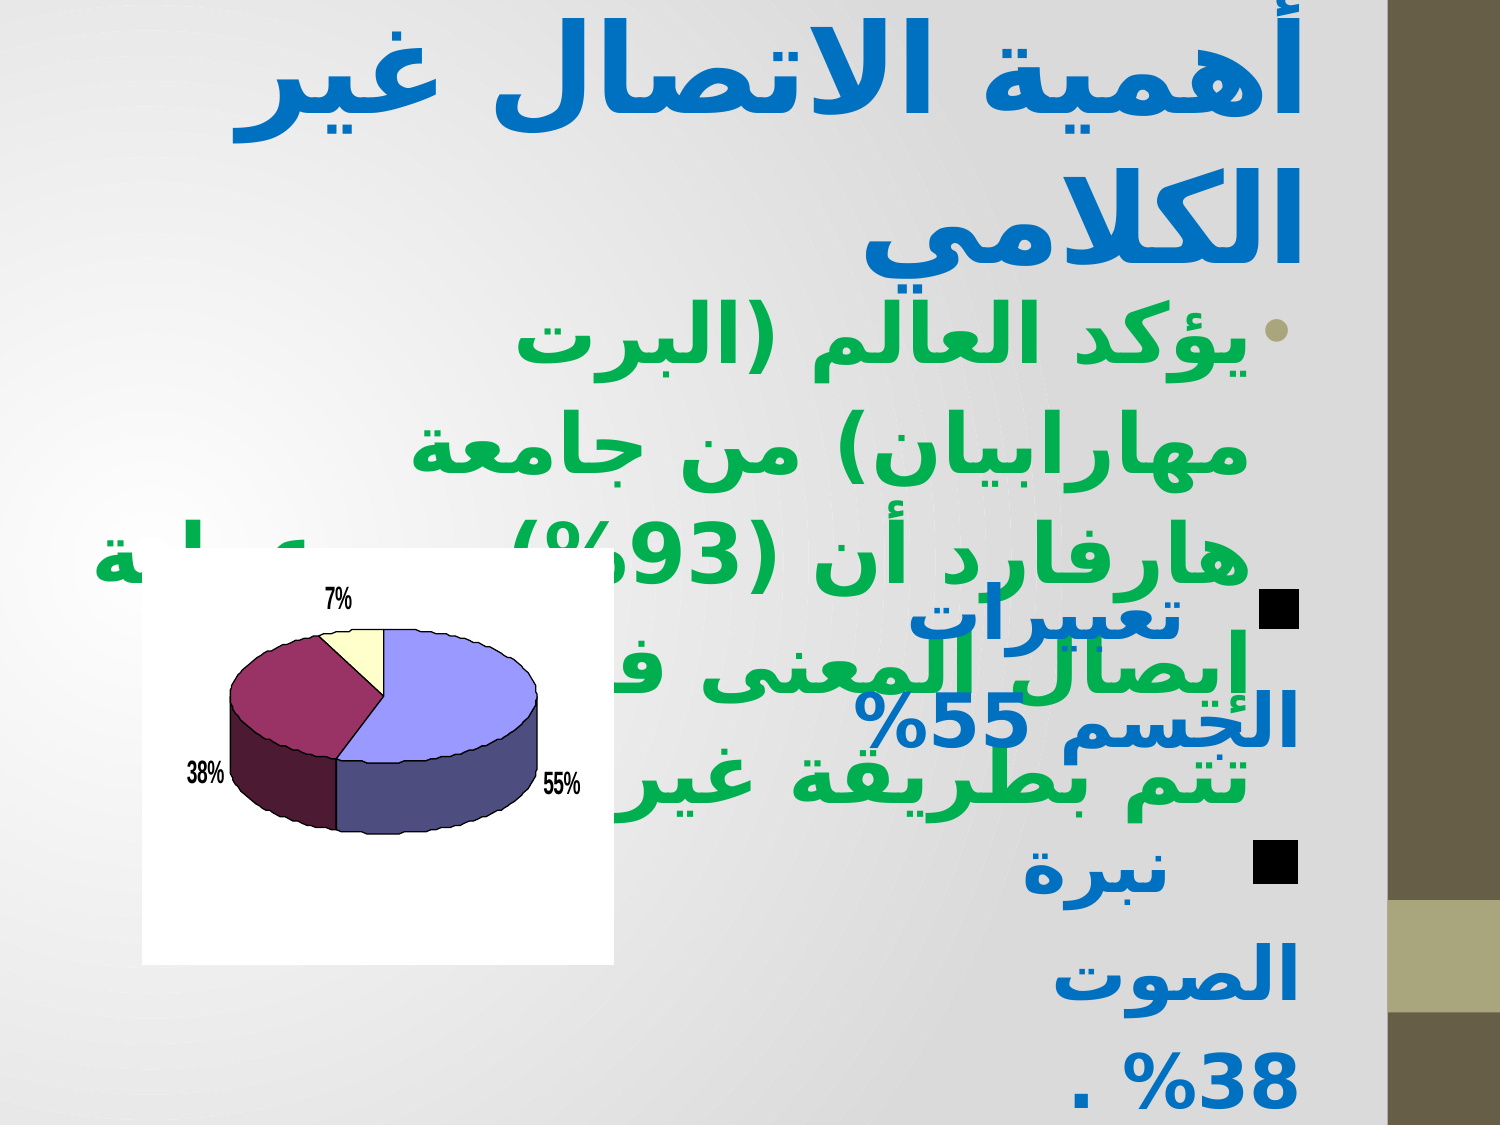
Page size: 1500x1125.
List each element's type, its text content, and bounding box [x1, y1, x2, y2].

picture [1255, 585, 1303, 633]
title أهمية الاتصال غير الكلامي [75, 0, 1325, 262]
list يؤكد العالم (البرت مهارابيان) من جامعة هارفارد أن (93%) من عملية إيصال المعنى في الاتصال تتم بطريقة غير كلامية. [75, 262, 1325, 916]
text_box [135, 536, 621, 975]
text_box تعبيرات الجسم 55% نبرة الصوت 38% . الكلمات 7% . [832, 538, 1317, 1125]
picture [1249, 836, 1303, 889]
